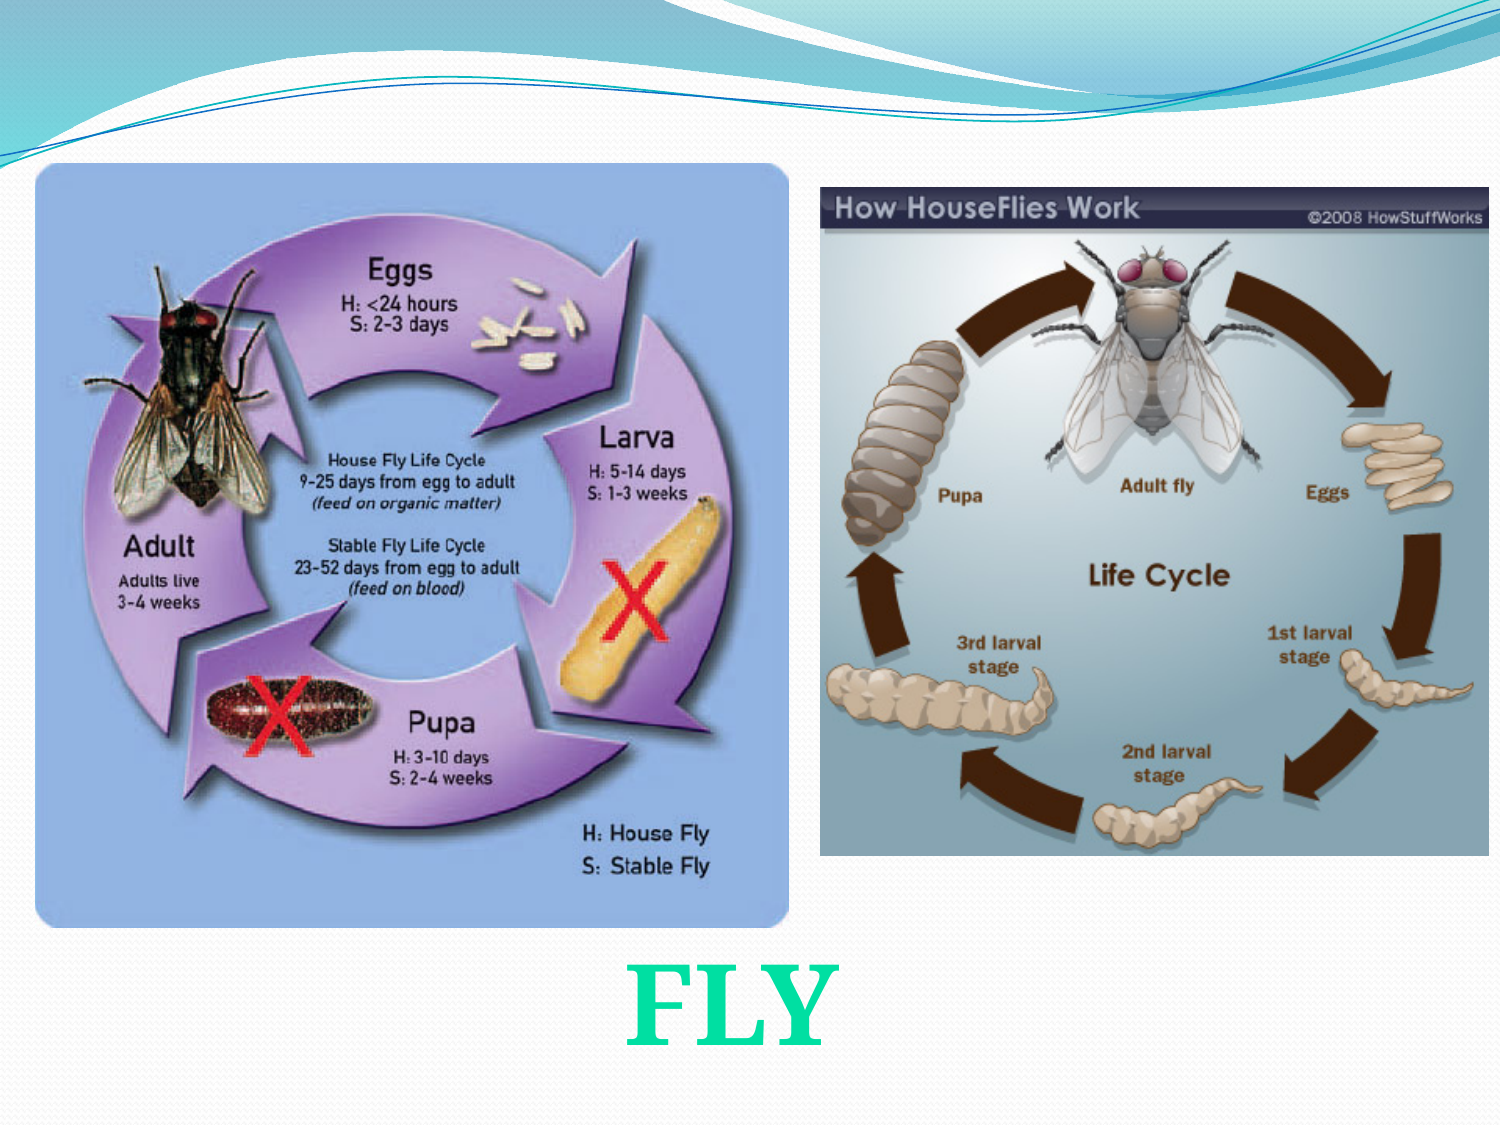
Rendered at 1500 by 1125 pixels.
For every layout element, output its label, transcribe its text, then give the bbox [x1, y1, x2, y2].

picture [34, 163, 789, 929]
picture [820, 187, 1489, 856]
text_box Fly [609, 925, 854, 1076]
